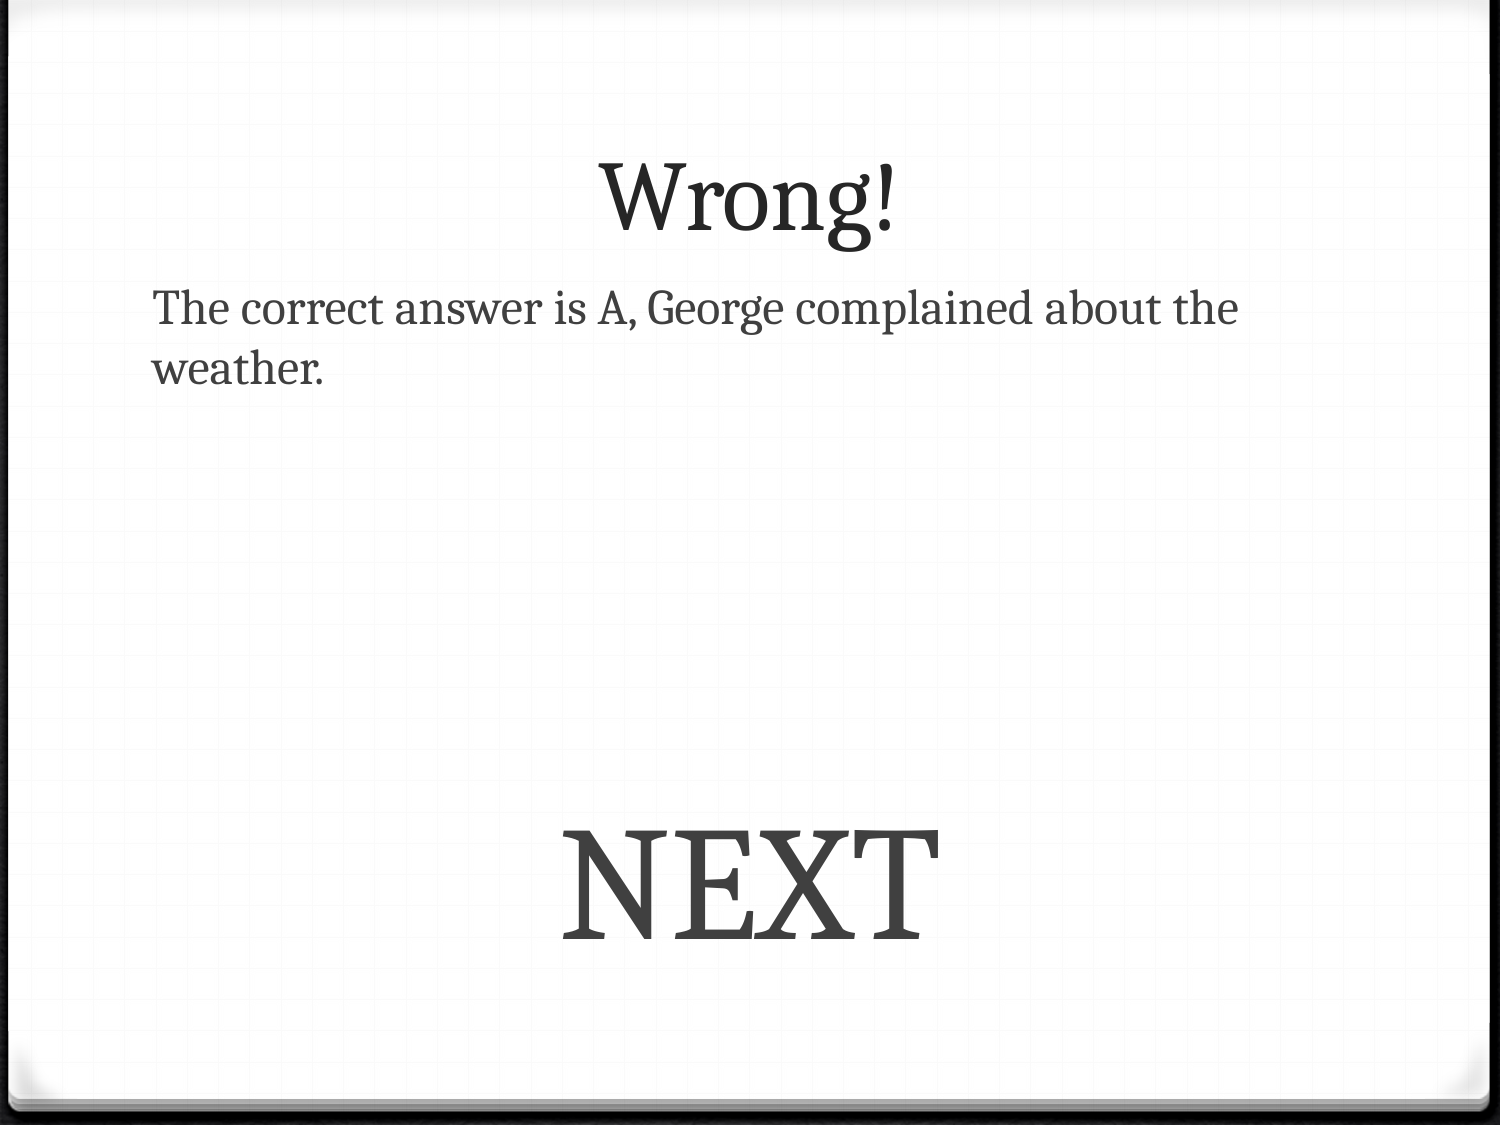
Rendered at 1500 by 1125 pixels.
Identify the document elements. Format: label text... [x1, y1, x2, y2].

list The correct answer is A, George complained about the weather. NEXT [137, 267, 1363, 983]
title Wrong! [90, 71, 1410, 309]
picture [0, 0, 1500, 1125]
